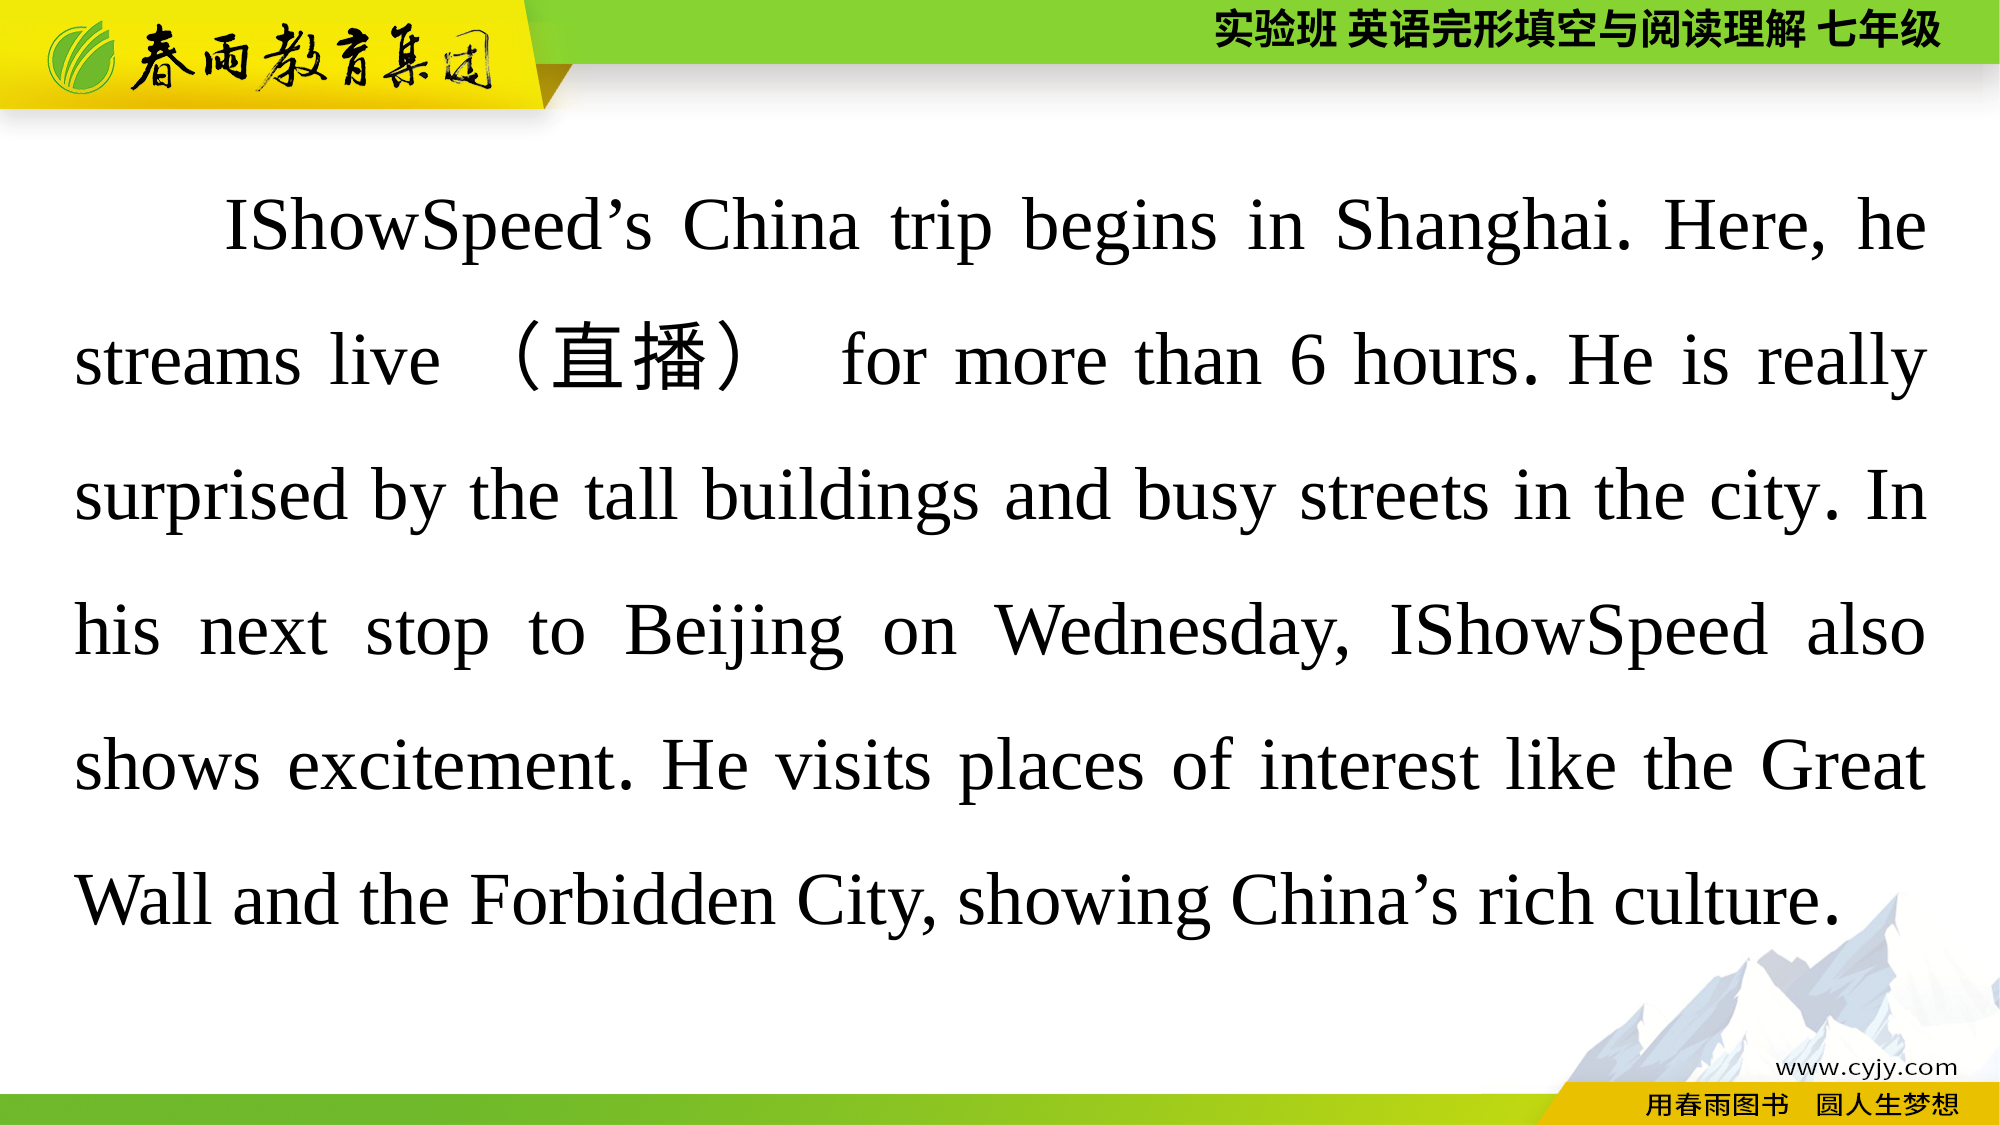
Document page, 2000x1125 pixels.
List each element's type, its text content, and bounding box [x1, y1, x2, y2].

list IShowSpeed’s China trip begins in Shanghai. Here, he streams live（直播） for more than 6 hours. He is really surprised by the tall buildings and busy streets in the city. In his next stop to Beijing on Wednesday, IShowSpeed also shows excitement. He visits places of interest like the Great Wall and the Forbidden City, showing China’s rich culture. [59, 122, 1944, 939]
picture [0, 0, 2000, 1125]
